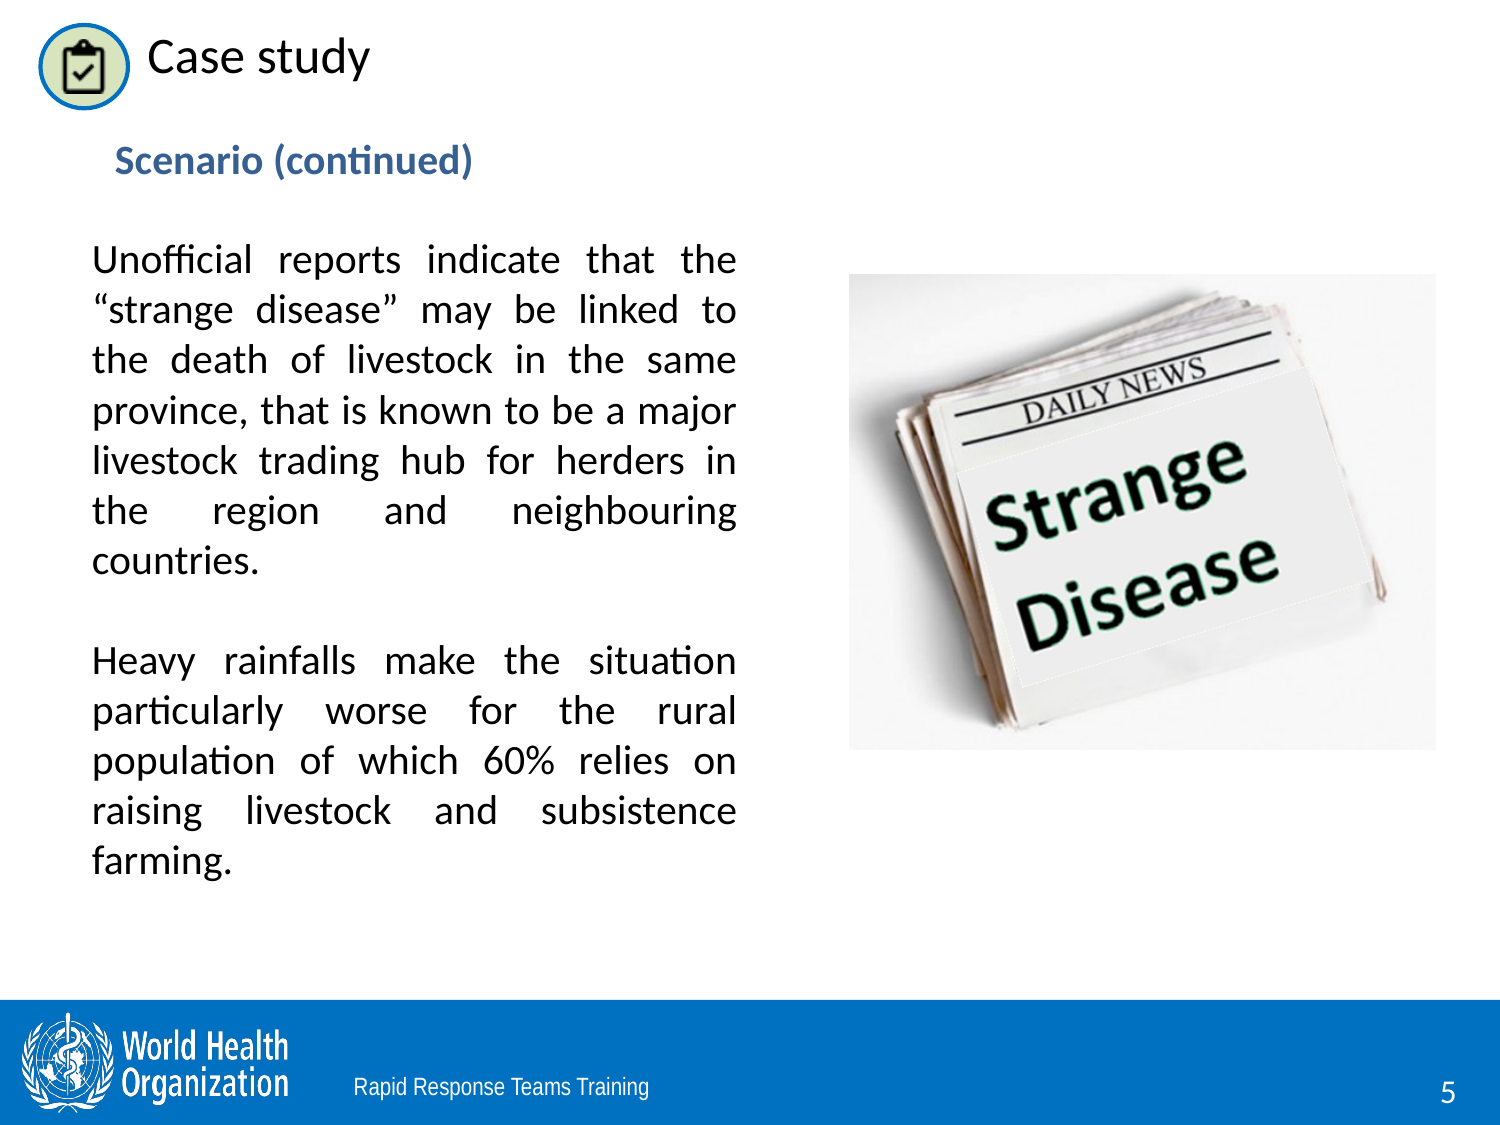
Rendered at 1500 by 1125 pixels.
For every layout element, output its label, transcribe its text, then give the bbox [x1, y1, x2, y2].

picture [849, 274, 1436, 751]
text_box [46, 92, 122, 111]
title Case study [16, 14, 1367, 92]
text_box Unofficial reports indicate that the “strange disease” may be linked to the death of livestock in the same province, that is known to be a major livestock trading hub for herders in the region and neighbouring countries. Heavy rainfalls make the situation particularly worse for the rural population of which 60% relies on raising livestock and subsistence farming. [77, 224, 752, 940]
text_box [99, 124, 1150, 200]
picture [57, 39, 112, 94]
picture [21, 1012, 288, 1113]
